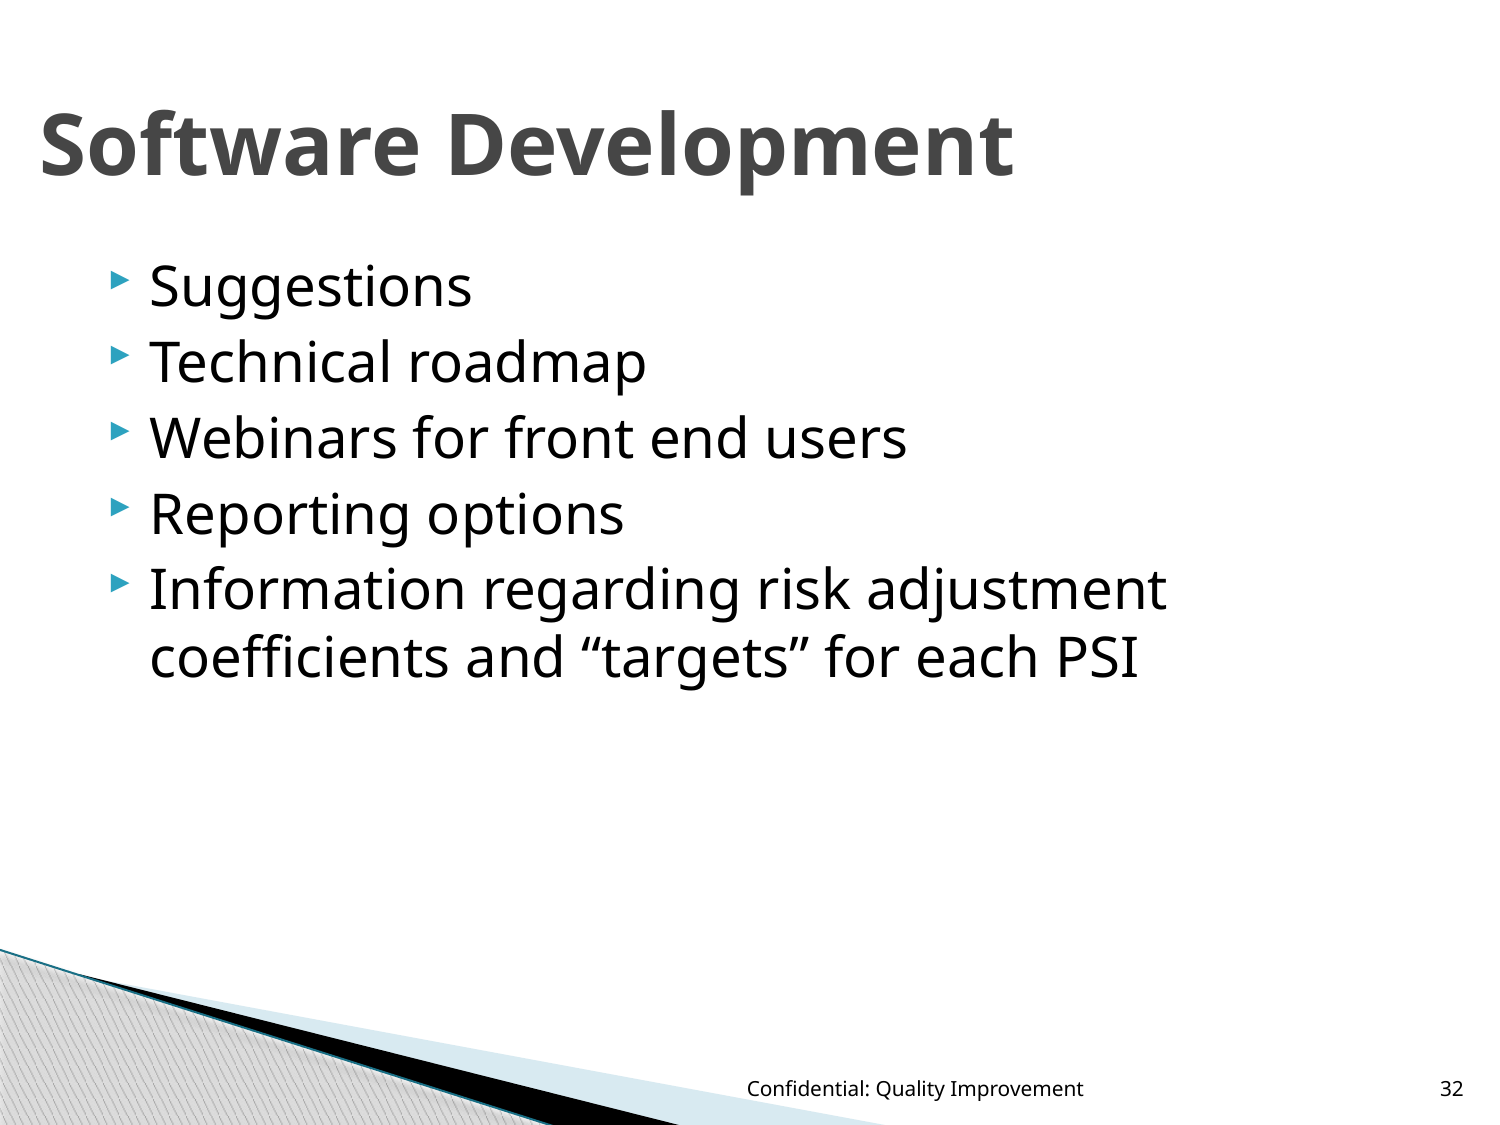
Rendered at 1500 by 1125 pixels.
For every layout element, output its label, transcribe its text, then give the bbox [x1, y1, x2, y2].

footer Confidential: Quality Improvement [718, 1051, 1105, 1112]
list Suggestions Technical roadmap Webinars for front end users Reporting options Information regarding risk adjustment coefficients and “targets” for each PSI [75, 243, 1425, 986]
slide_number 32 [1418, 1051, 1479, 1112]
title Software Development [24, 45, 1463, 238]
